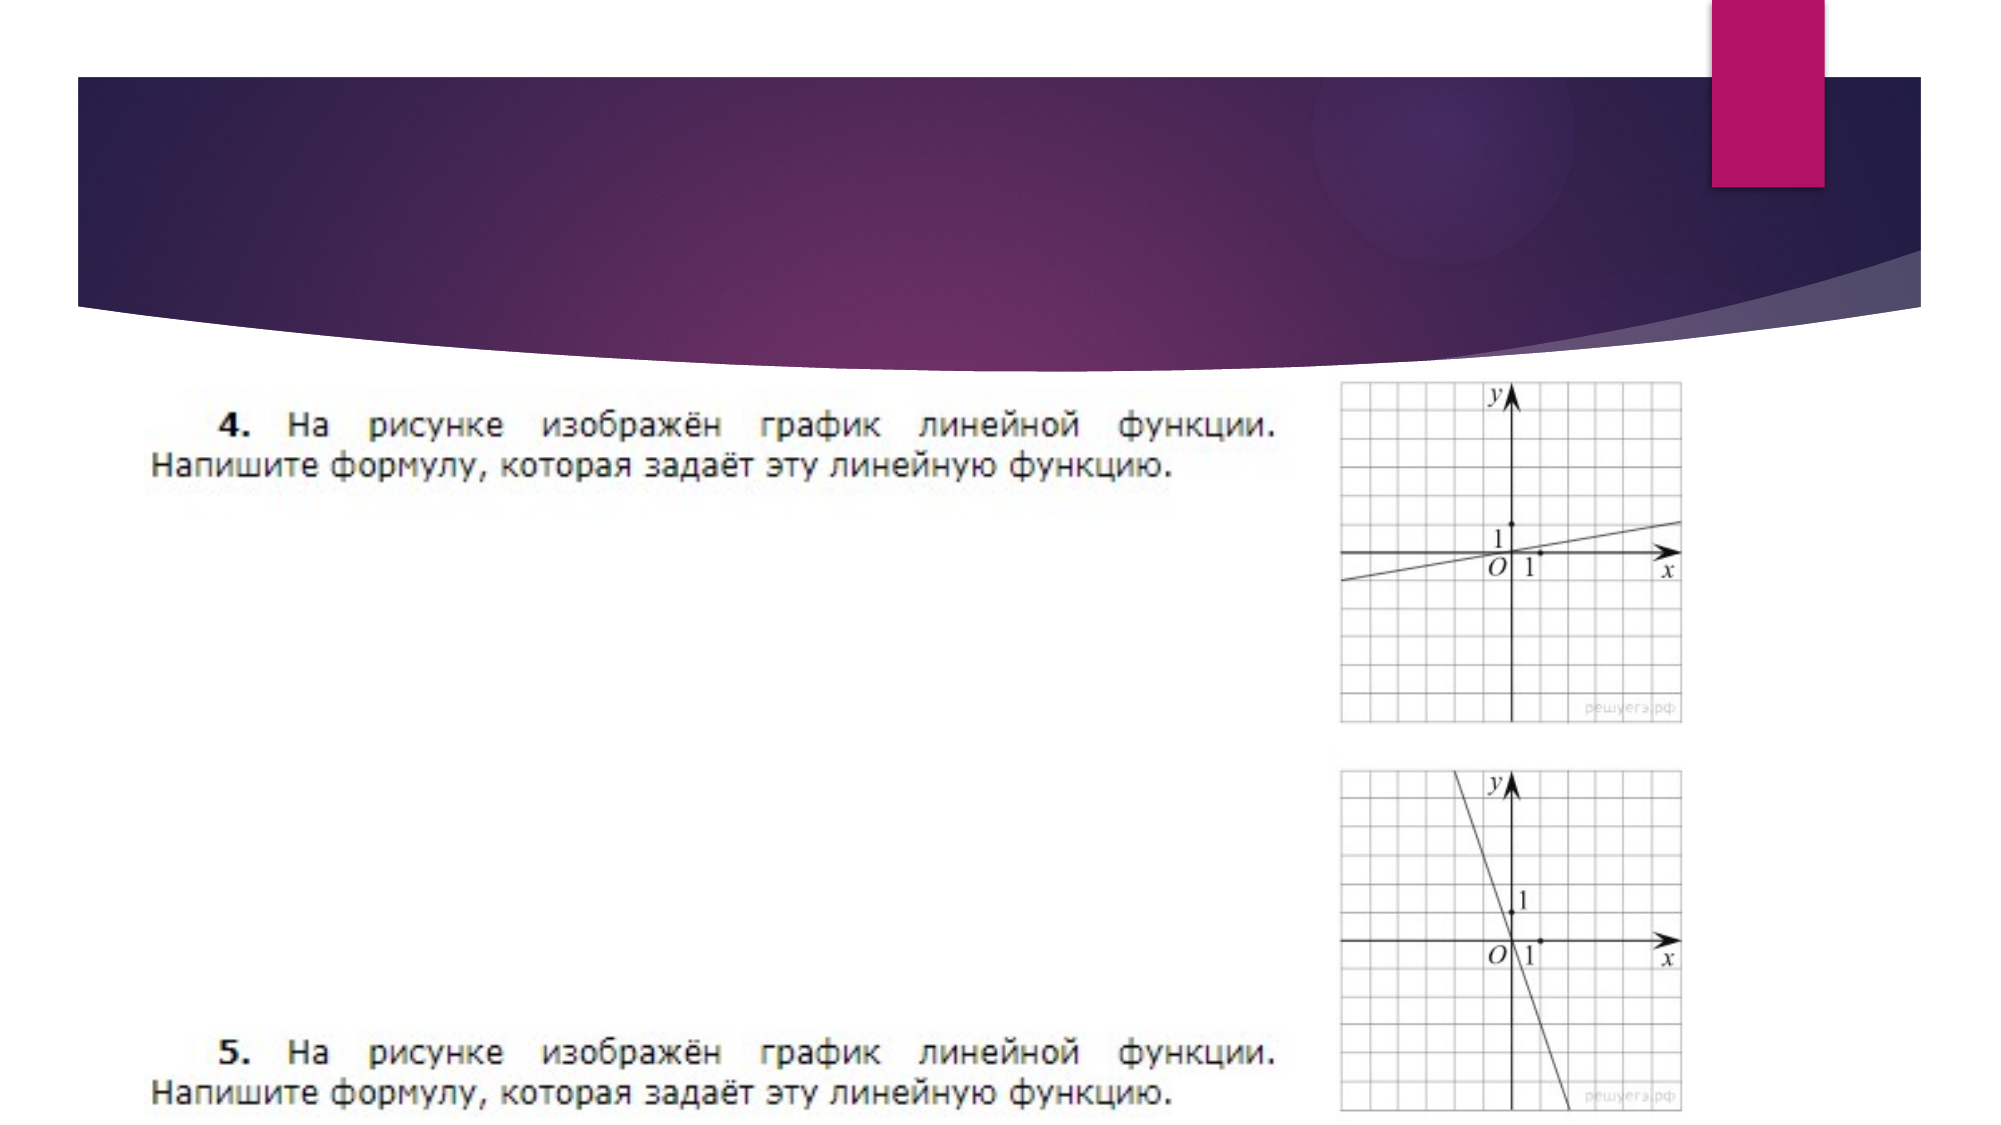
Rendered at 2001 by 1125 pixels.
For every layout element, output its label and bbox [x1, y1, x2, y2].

list [1326, 368, 1694, 1125]
picture [143, 389, 1290, 1125]
